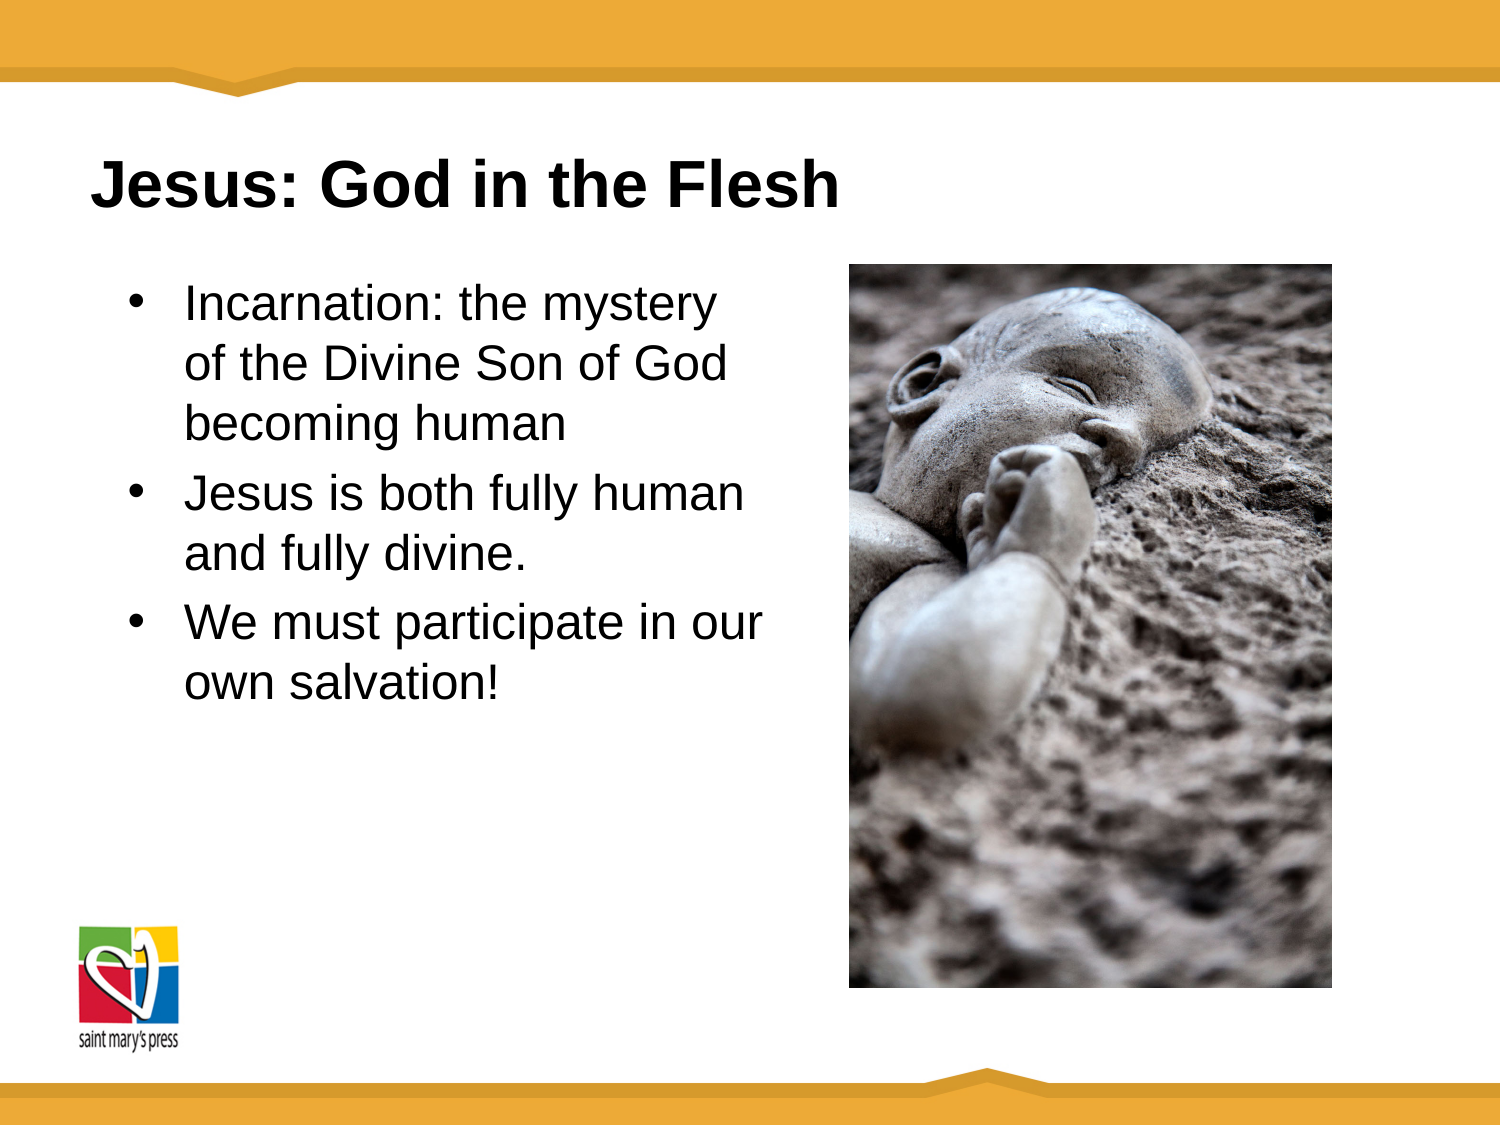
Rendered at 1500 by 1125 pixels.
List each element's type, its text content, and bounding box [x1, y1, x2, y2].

text_box Incarnation: the mystery of the Divine Son of God becoming human Jesus is both fully human and fully divine. We must participate in our own salvation! [112, 262, 836, 991]
title Jesus: God in the Flesh [75, 137, 1467, 225]
picture [0, 0, 1500, 1125]
